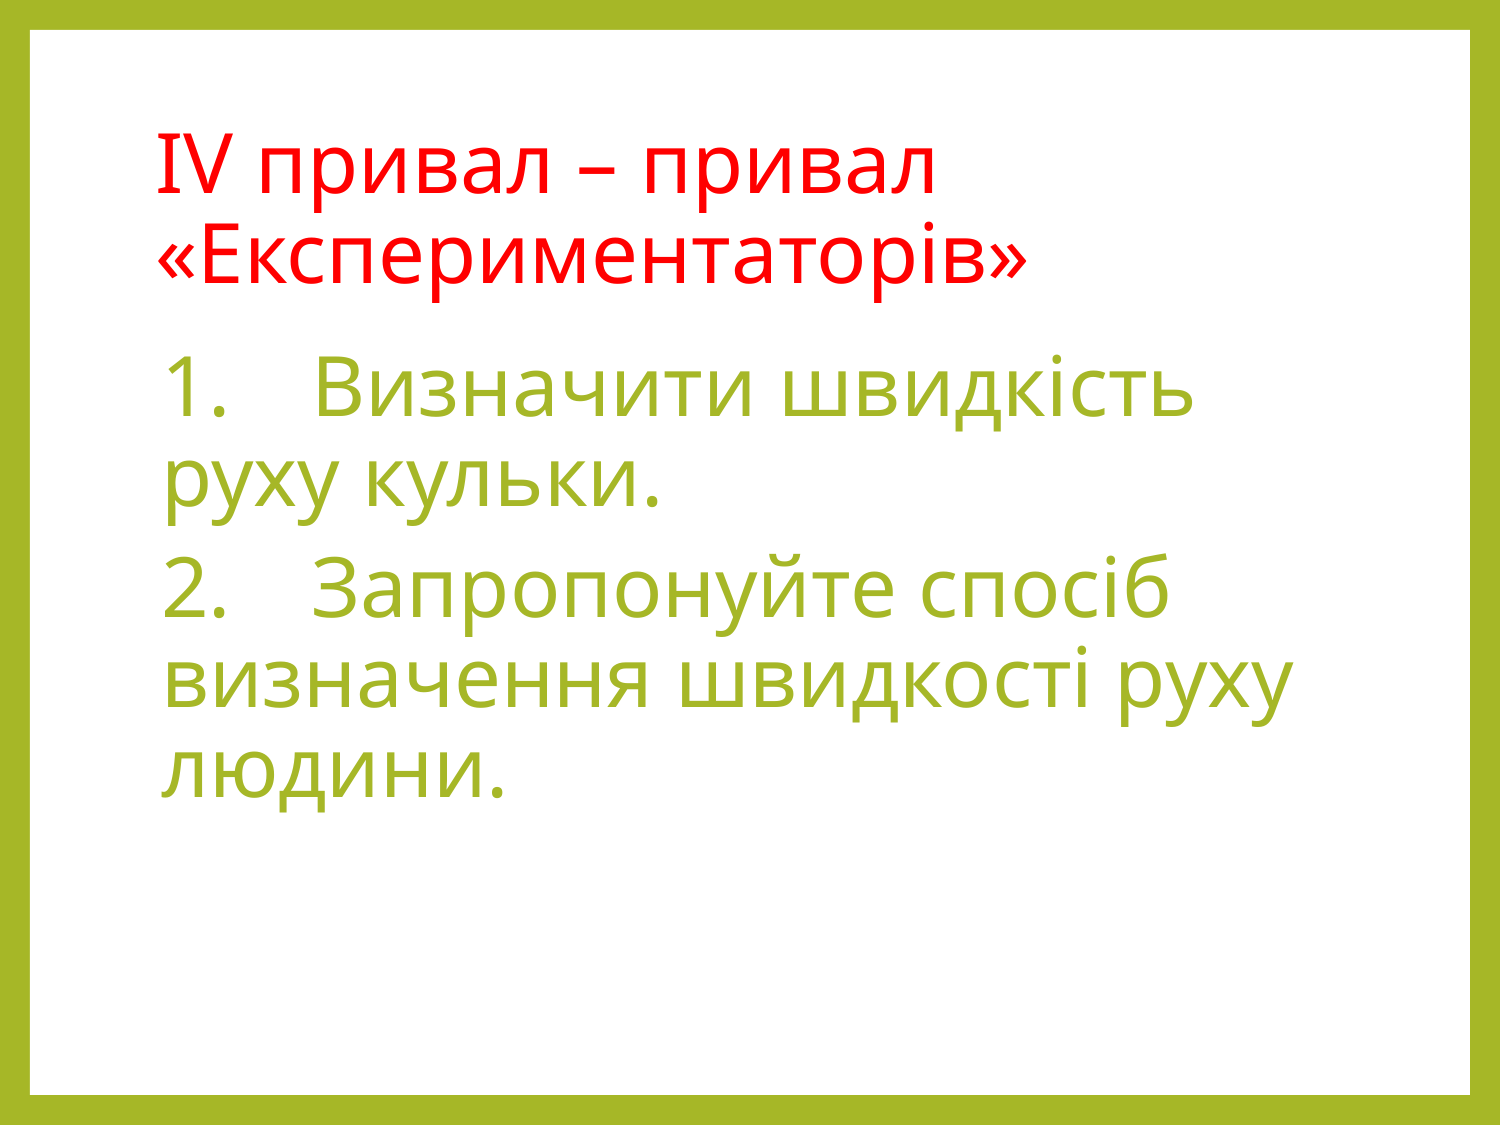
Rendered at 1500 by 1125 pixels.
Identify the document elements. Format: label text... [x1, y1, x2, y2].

list 1. Визначити швидкість руху кульки. 2. Запропонуйте спосіб визначення швидкості руху людини. [140, 337, 1356, 1000]
title ІV привал – привал «Експериментаторів» [140, 99, 1356, 323]
